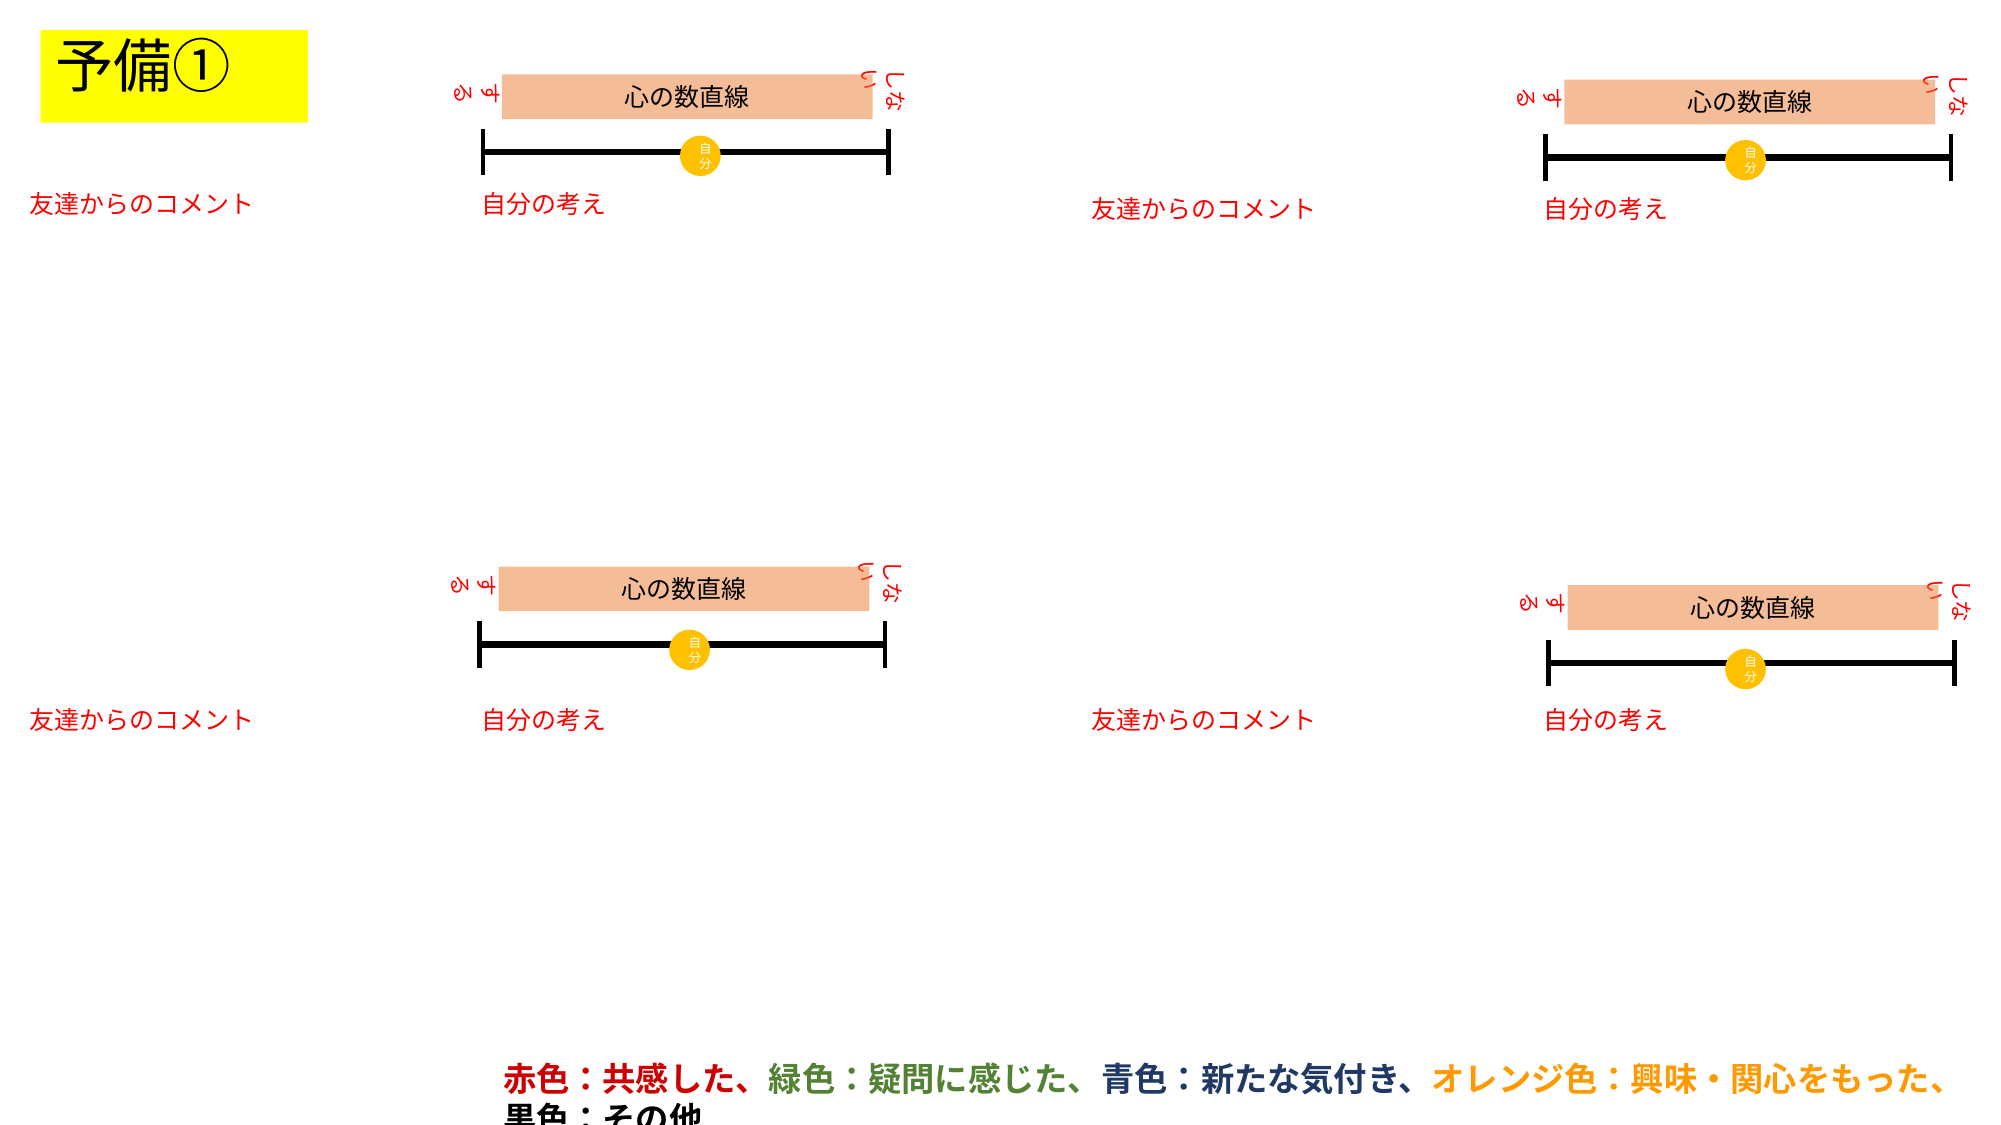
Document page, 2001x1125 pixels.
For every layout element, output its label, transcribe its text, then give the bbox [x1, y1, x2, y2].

text_box 自分 [669, 629, 710, 671]
text_box 自分 [1725, 139, 1766, 181]
list 予備① [40, 30, 308, 123]
text_box 自分 [1725, 648, 1766, 690]
text_box 自分 [679, 135, 721, 177]
